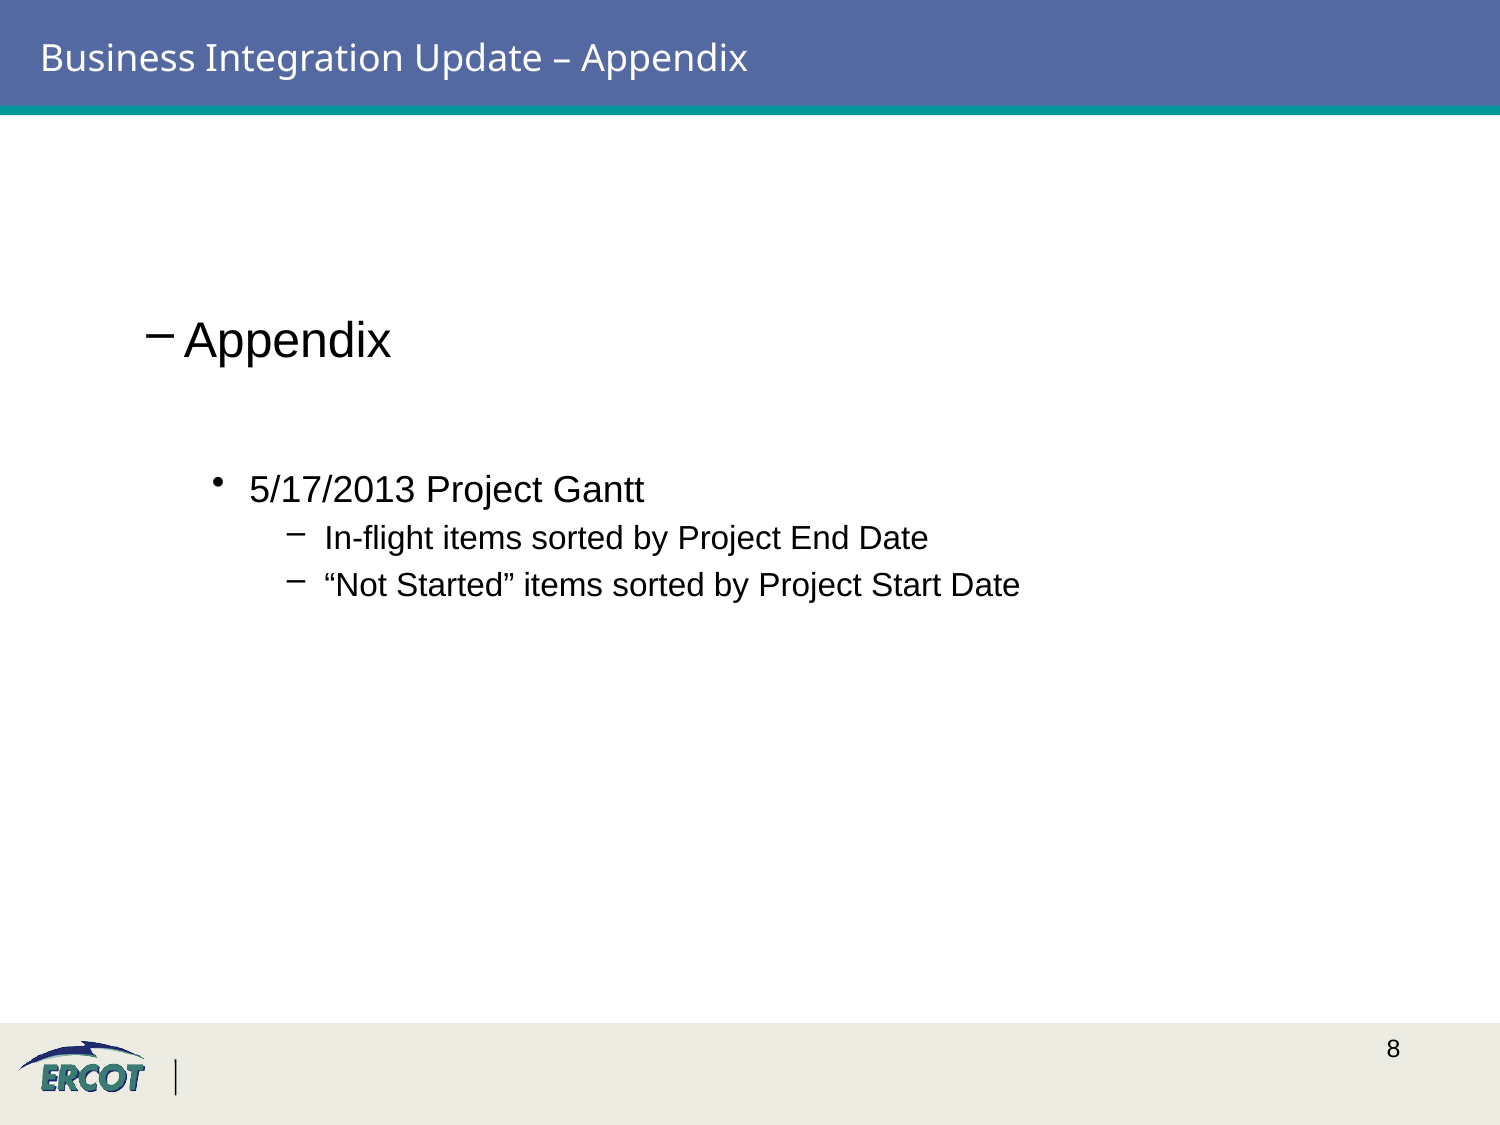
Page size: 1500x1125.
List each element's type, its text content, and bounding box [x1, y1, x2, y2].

list Appendix 5/17/2013 Project Gantt In-flight items sorted by Project End Date “Not Started” items sorted by Project Start Date [75, 299, 1425, 1000]
title Business Integration Update – Appendix [24, 0, 1013, 113]
picture [10, 1031, 151, 1111]
